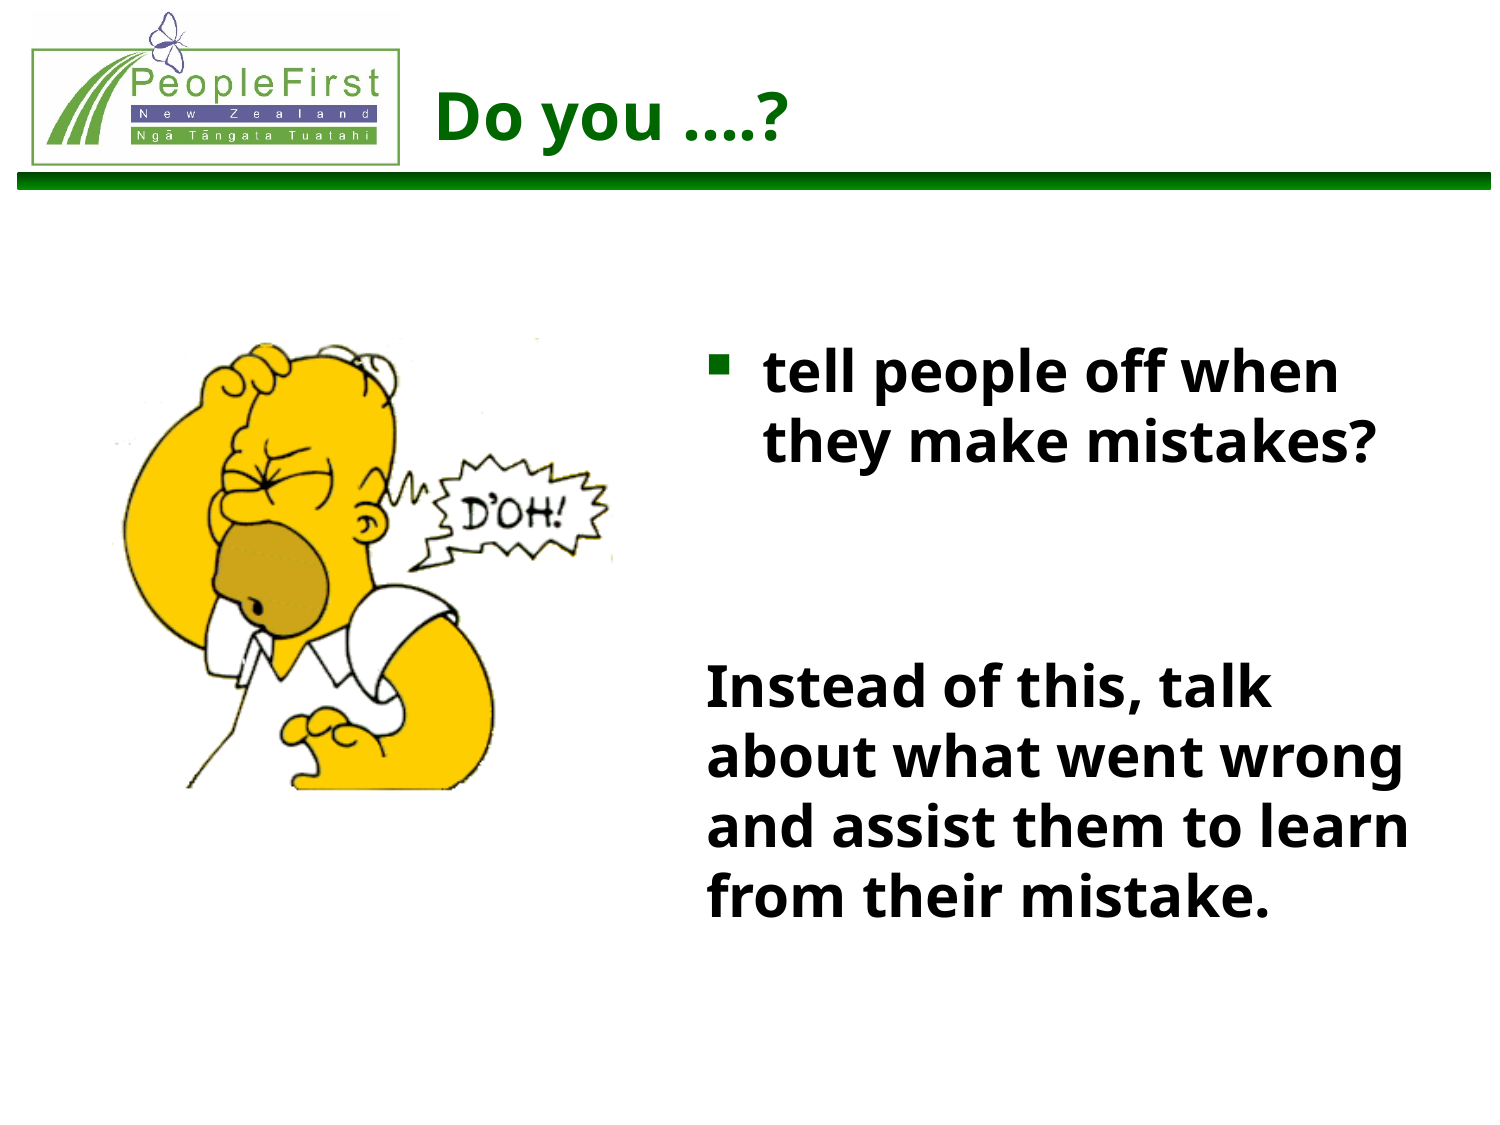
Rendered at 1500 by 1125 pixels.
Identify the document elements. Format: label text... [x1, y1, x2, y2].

picture [31, 11, 400, 166]
list tell people off when they make mistakes? Instead of this, talk about what went wrong and assist them to learn from their mistake. [690, 326, 1469, 1006]
picture [111, 337, 613, 799]
title Do you ….? [419, 66, 1491, 145]
